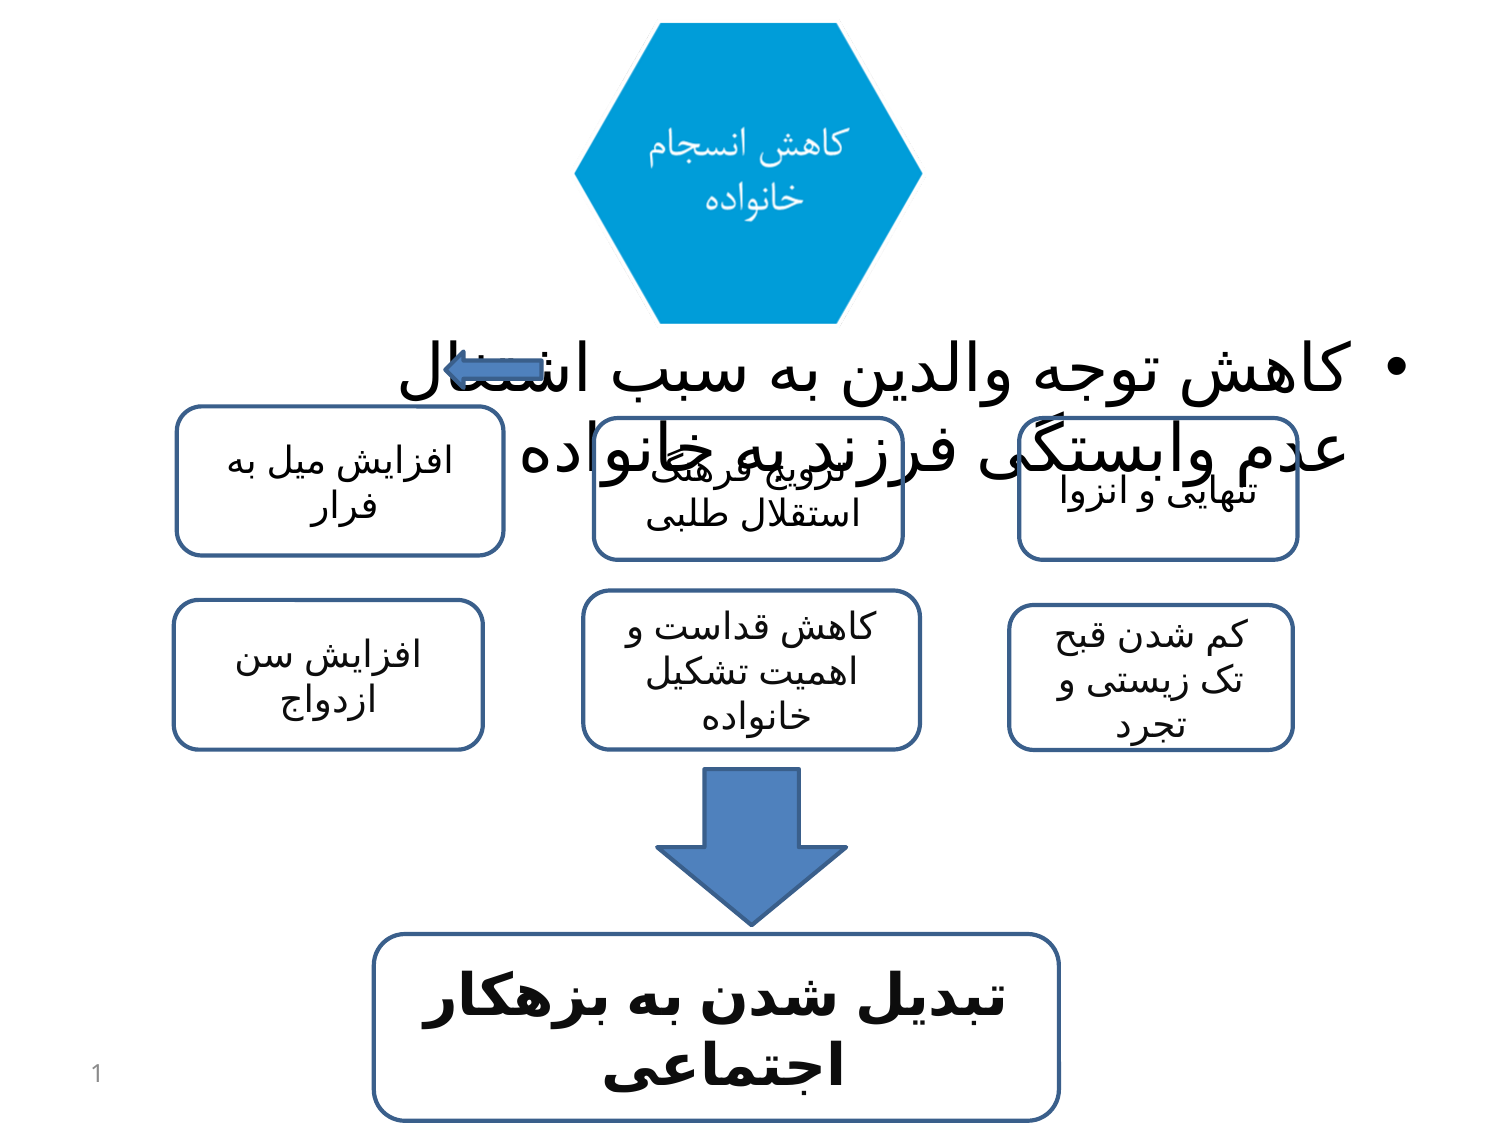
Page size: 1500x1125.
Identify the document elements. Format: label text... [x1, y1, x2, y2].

text_box افزایش سن ازدواج [171, 597, 485, 752]
text_box ترویج فرهنگ استقلال طلبی [591, 415, 905, 562]
picture [570, 19, 927, 328]
text_box [655, 767, 849, 927]
text_box کاهش قداست و اهمیت تشکیل خانواده [581, 588, 923, 752]
text_box تبدیل شدن به بزهکار اجتماعی [371, 931, 1062, 1123]
slide_number 1 [75, 1042, 374, 1103]
text_box تنهایی و انزوا [1017, 415, 1300, 562]
list کاهش توجه والدین به سبب اشتغال عدم وابستگی فرزند به خانواده [73, 317, 1424, 1038]
text_box [443, 349, 544, 390]
text_box کم شدن قبح تک زیستی و تجرد [1007, 602, 1295, 753]
text_box افزایش میل به فرار [174, 404, 506, 558]
